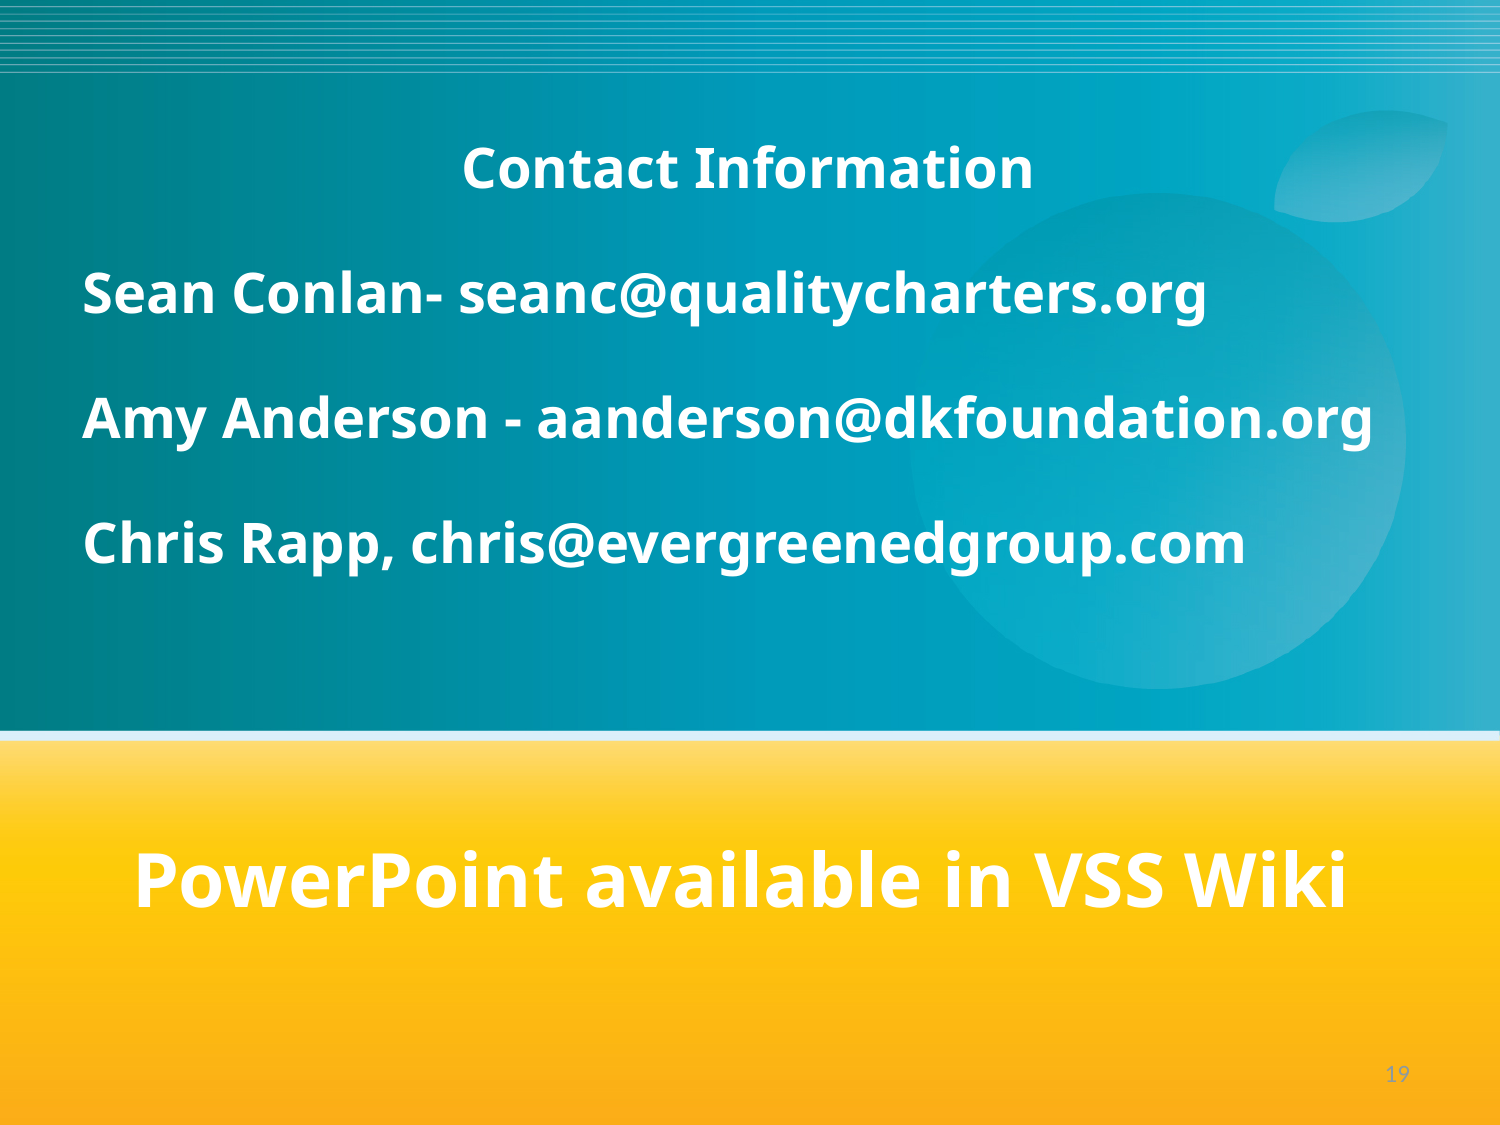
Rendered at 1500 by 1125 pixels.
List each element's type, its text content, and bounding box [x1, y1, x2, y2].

picture [0, 0, 1500, 1125]
slide_number 19 [1074, 1042, 1425, 1103]
subtitle Contact Information Sean Conlan- seanc@qualitycharters.org Amy Anderson - aanderson@dkfoundation.org Chris Rapp, chris@evergreenedgroup.com [67, 77, 1430, 682]
title PowerPoint available in VSS Wiki [106, 780, 1377, 975]
